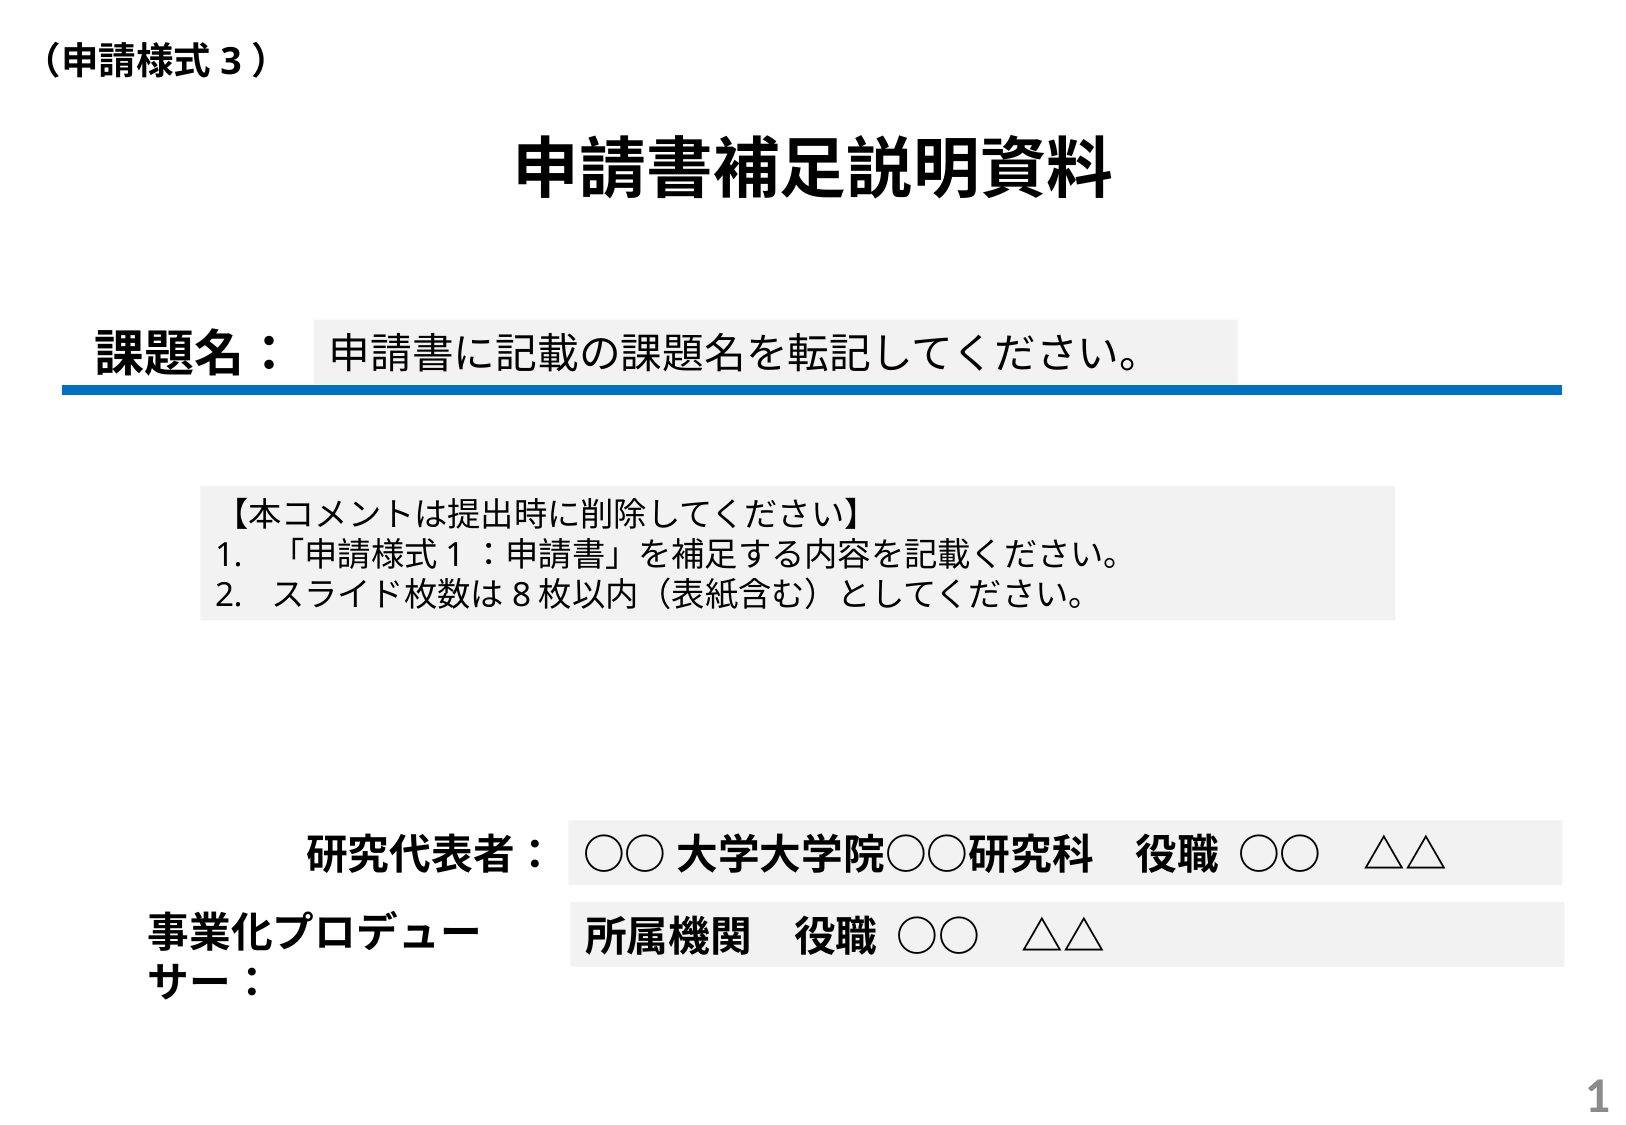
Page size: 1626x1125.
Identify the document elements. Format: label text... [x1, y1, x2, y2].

text_box （申請様式3） [9, 29, 423, 90]
slide_number 1 [1245, 1062, 1625, 1123]
text_box 課題名： [79, 314, 310, 389]
text_box ○○大学大学院○○研究科 役職 ○○ △△ [568, 820, 1563, 886]
text_box 研究代表者： [291, 820, 568, 886]
text_box 事業化プロデューサー： [132, 898, 572, 1014]
text_box 所属機関 役職 ○○ △△ [570, 901, 1565, 967]
text_box 申請書補足説明資料 [498, 118, 1129, 214]
text_box 【本コメントは提出時に削除してください】 「申請様式1：申請書」を補足する内容を記載ください。 スライド枚数は8枚以内（表紙含む）としてください。 [200, 485, 1396, 621]
text_box 申請書に記載の課題名を転記してください。 [313, 319, 1238, 385]
